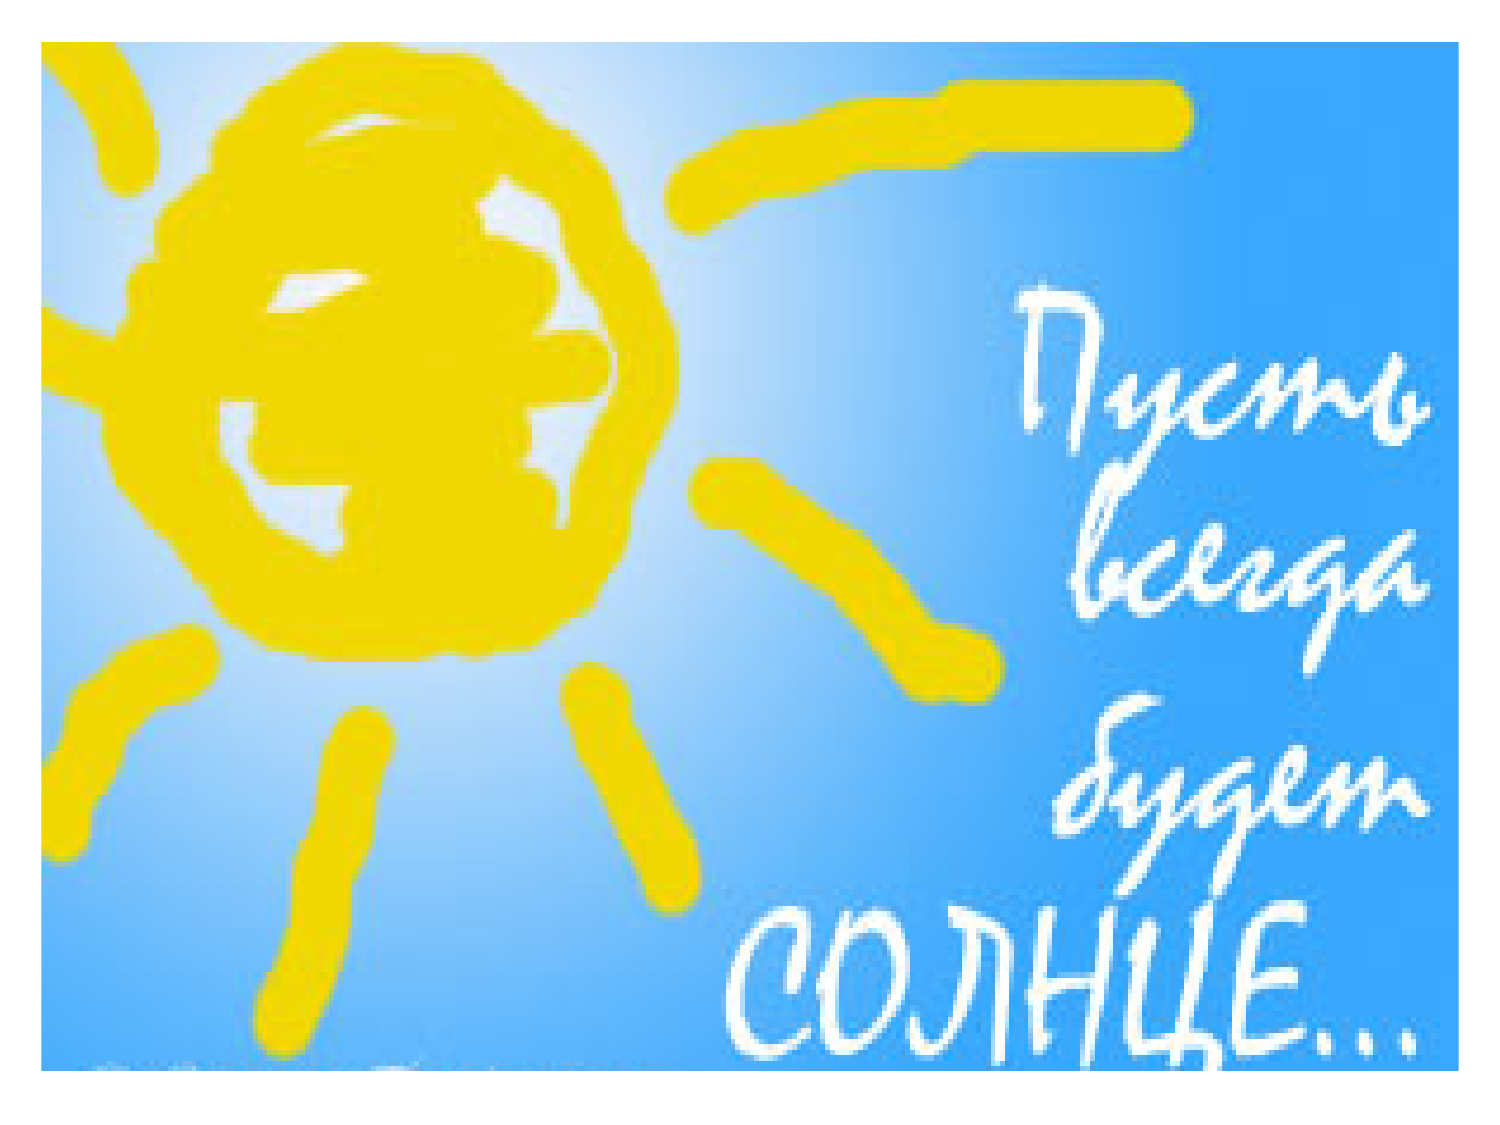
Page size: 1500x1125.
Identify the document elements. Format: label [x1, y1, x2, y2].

picture [41, 42, 1459, 1071]
